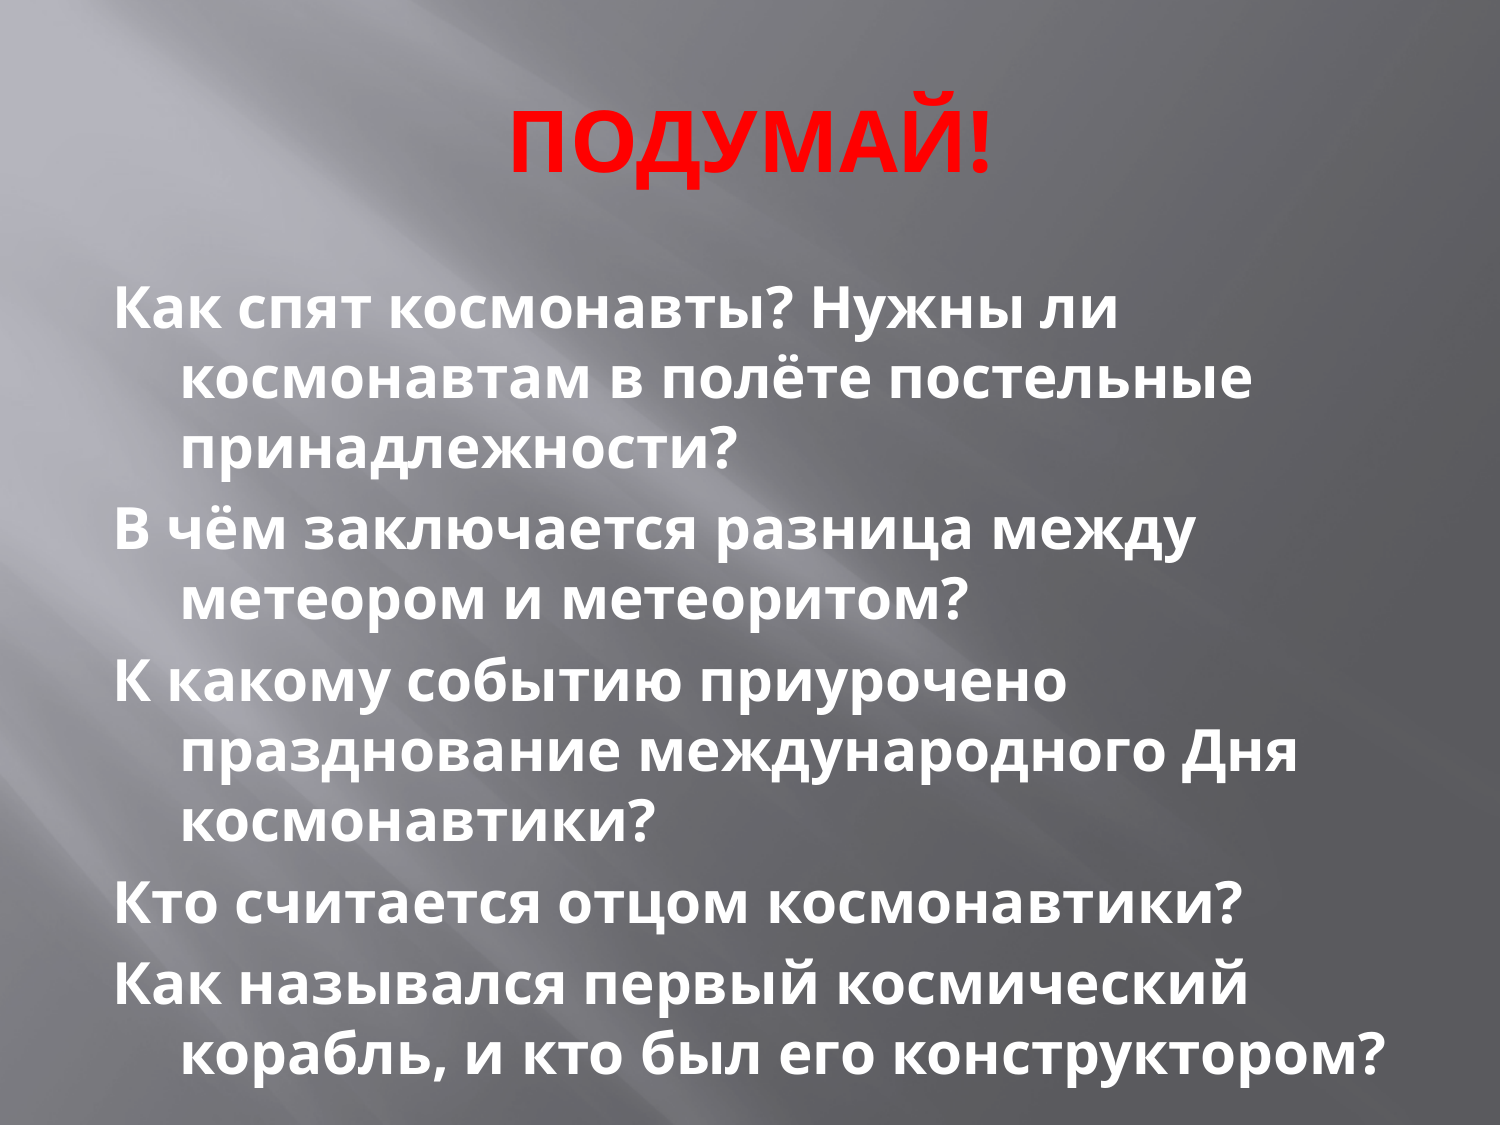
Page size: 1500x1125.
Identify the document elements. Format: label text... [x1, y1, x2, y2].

title ПОДУМАЙ! [75, 45, 1425, 233]
list Как спят космонавты? Нужны ли космонавтам в полёте постельные принадлежности? В чём заключается разница между метеором и метеоритом? К какому событию приурочено празднование международного Дня космонавтики? Кто считается отцом космонавтики? Как назывался первый космический корабль, и кто был его конструктором? [75, 262, 1425, 1035]
